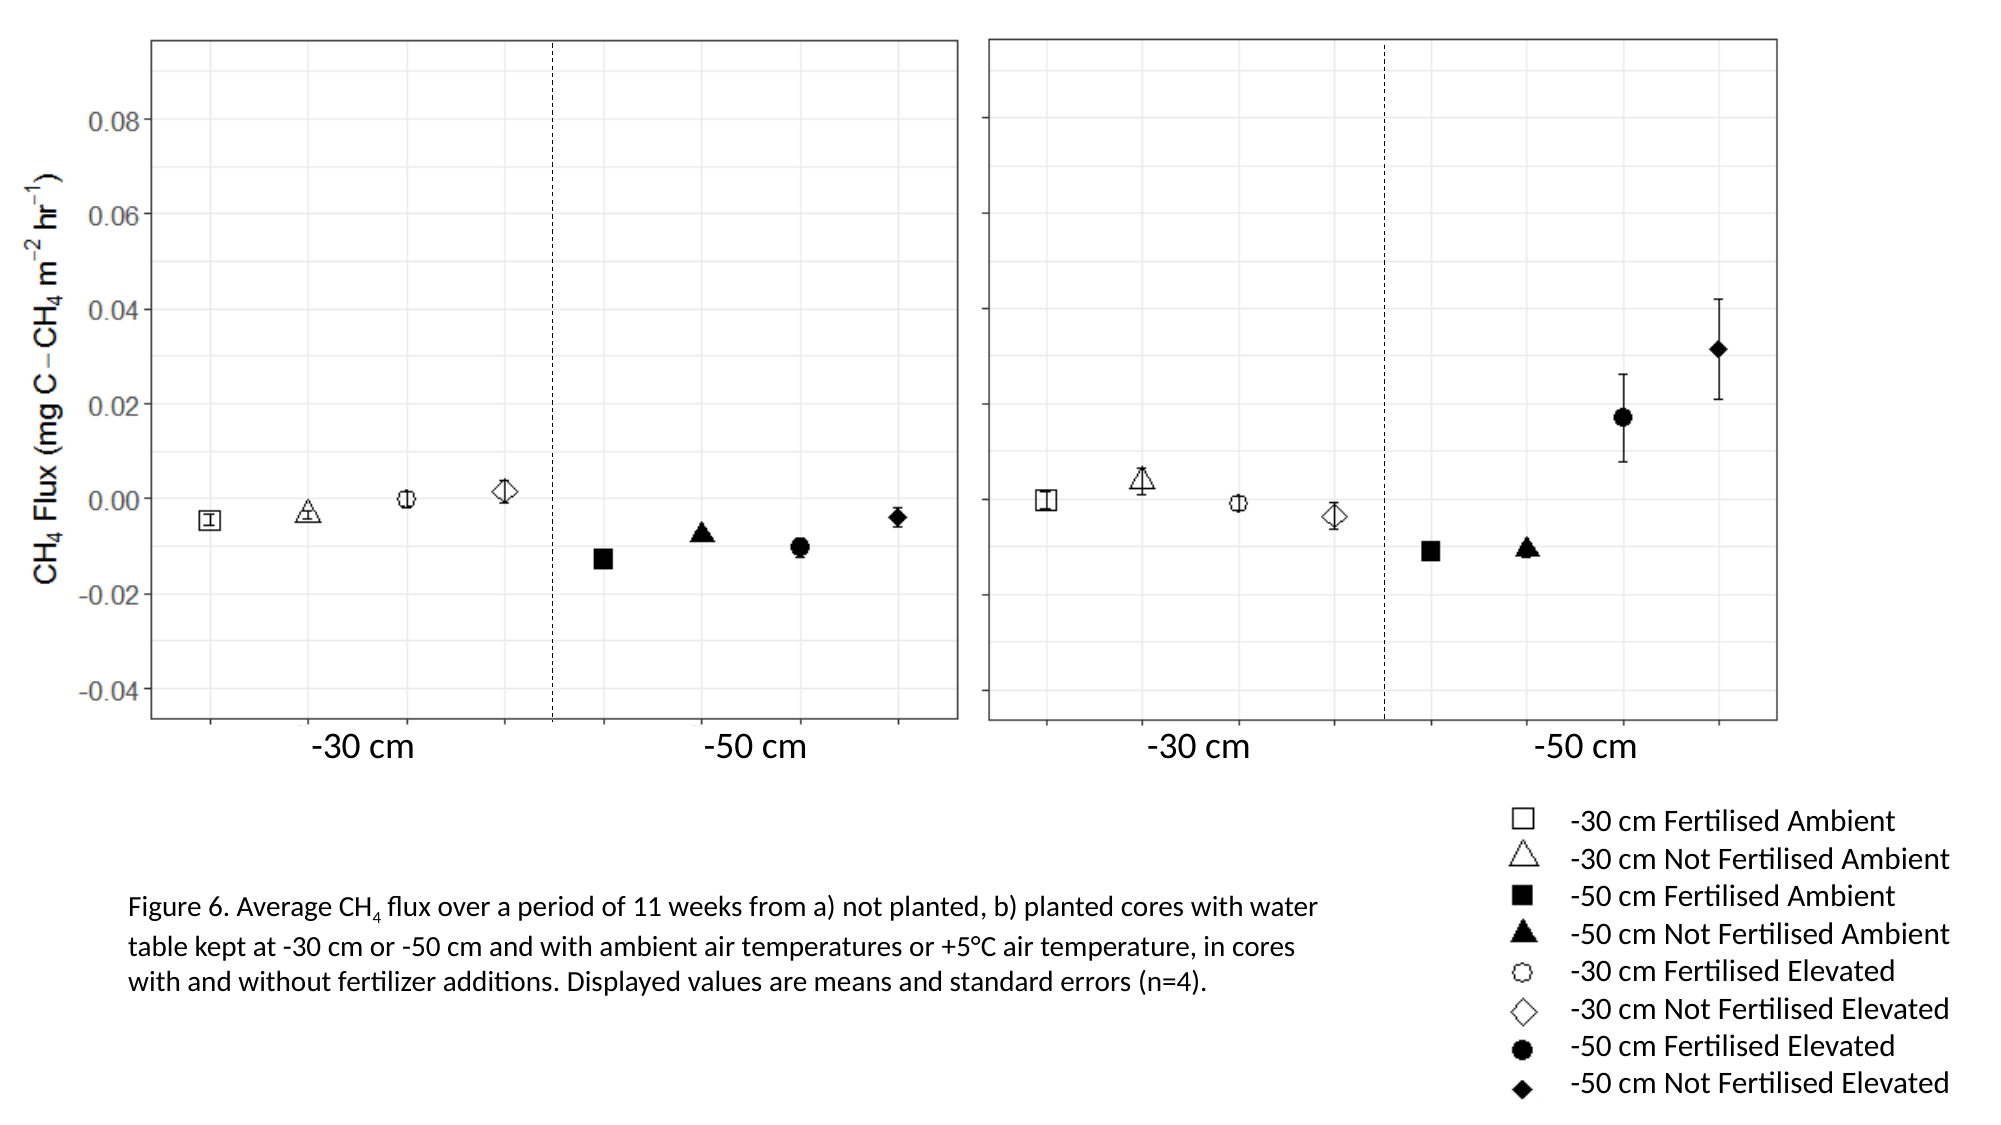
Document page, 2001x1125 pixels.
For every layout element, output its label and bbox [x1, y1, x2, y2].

text_box [10, 8, 1975, 1125]
picture [1497, 796, 1545, 1111]
